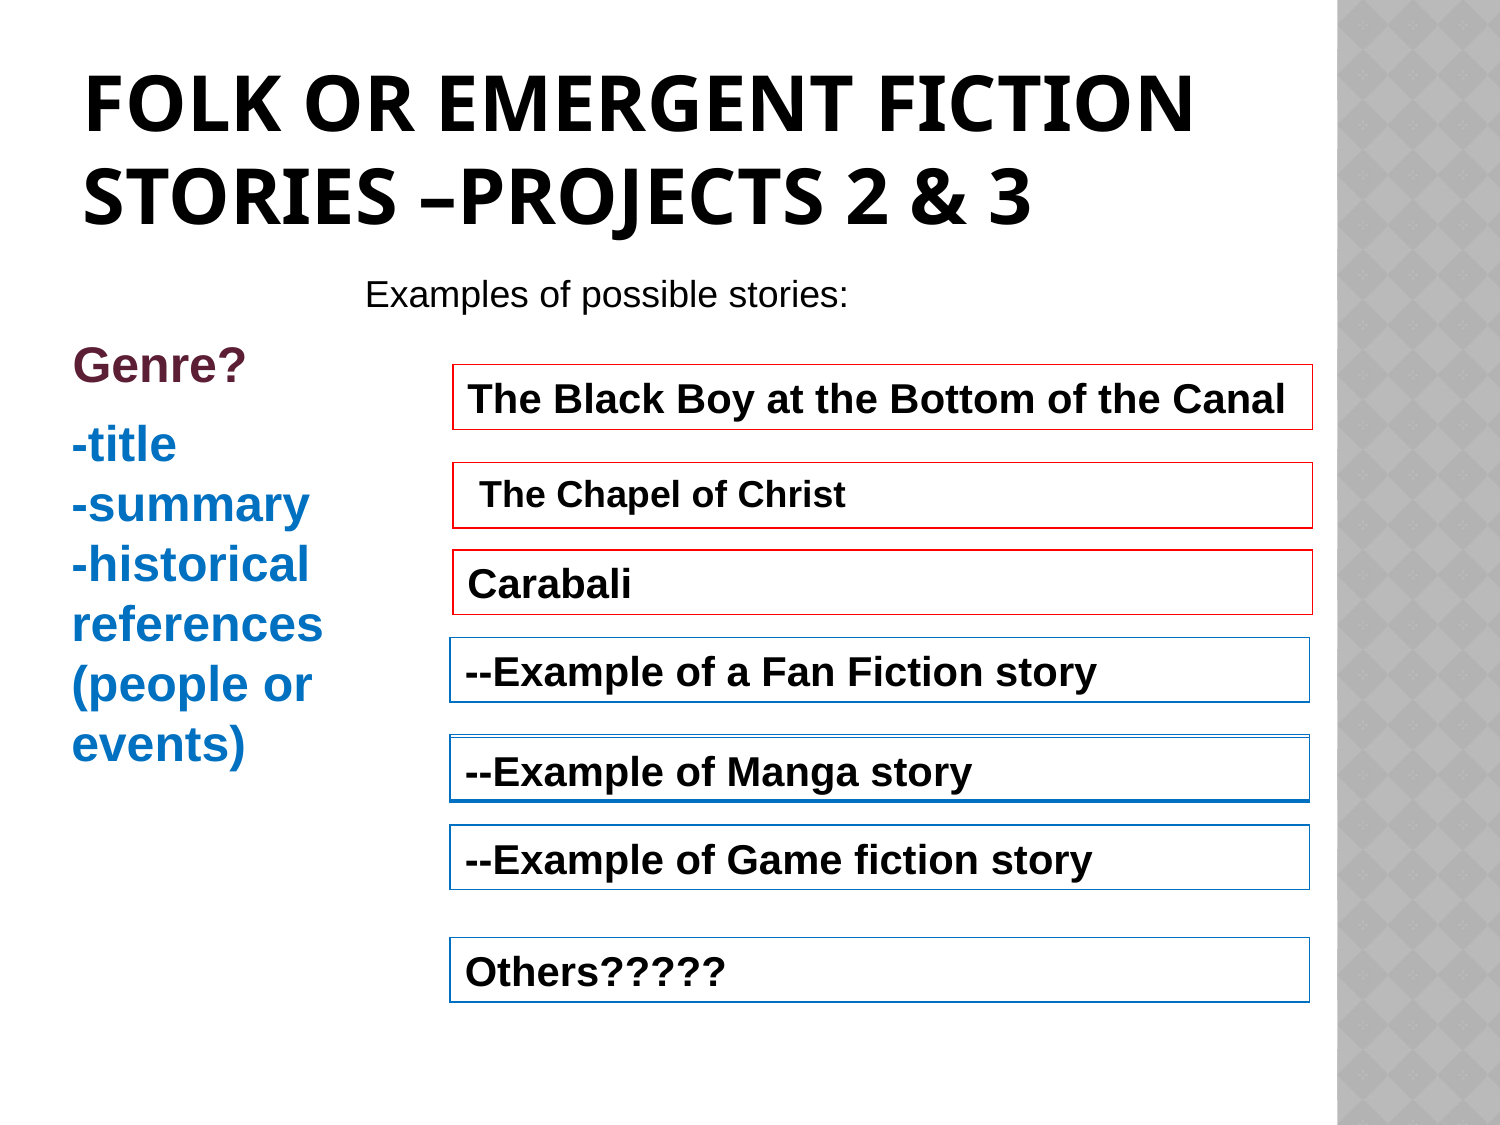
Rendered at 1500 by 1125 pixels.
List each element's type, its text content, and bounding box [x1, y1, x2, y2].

text_box -title -summary -historical references (people or events) [56, 403, 482, 839]
text_box --Example of Game fiction story [449, 825, 1310, 890]
text_box Genre? [57, 324, 263, 400]
text_box --Example of a Fan Fiction story [449, 637, 1310, 703]
text_box Others????? [449, 937, 1310, 1003]
text_box The Black Boy at the Bottom of the Canal [452, 364, 1313, 430]
title Folk or emergent fiction Stories –Projects 2 & 3 [75, 52, 1263, 240]
text_box Carabali [452, 549, 1313, 615]
text_box --Example of Manga story [449, 737, 1310, 803]
text_box Examples of possible stories: [349, 262, 1175, 323]
text_box The Chapel of Christ [464, 462, 872, 523]
text_box [452, 462, 1313, 529]
